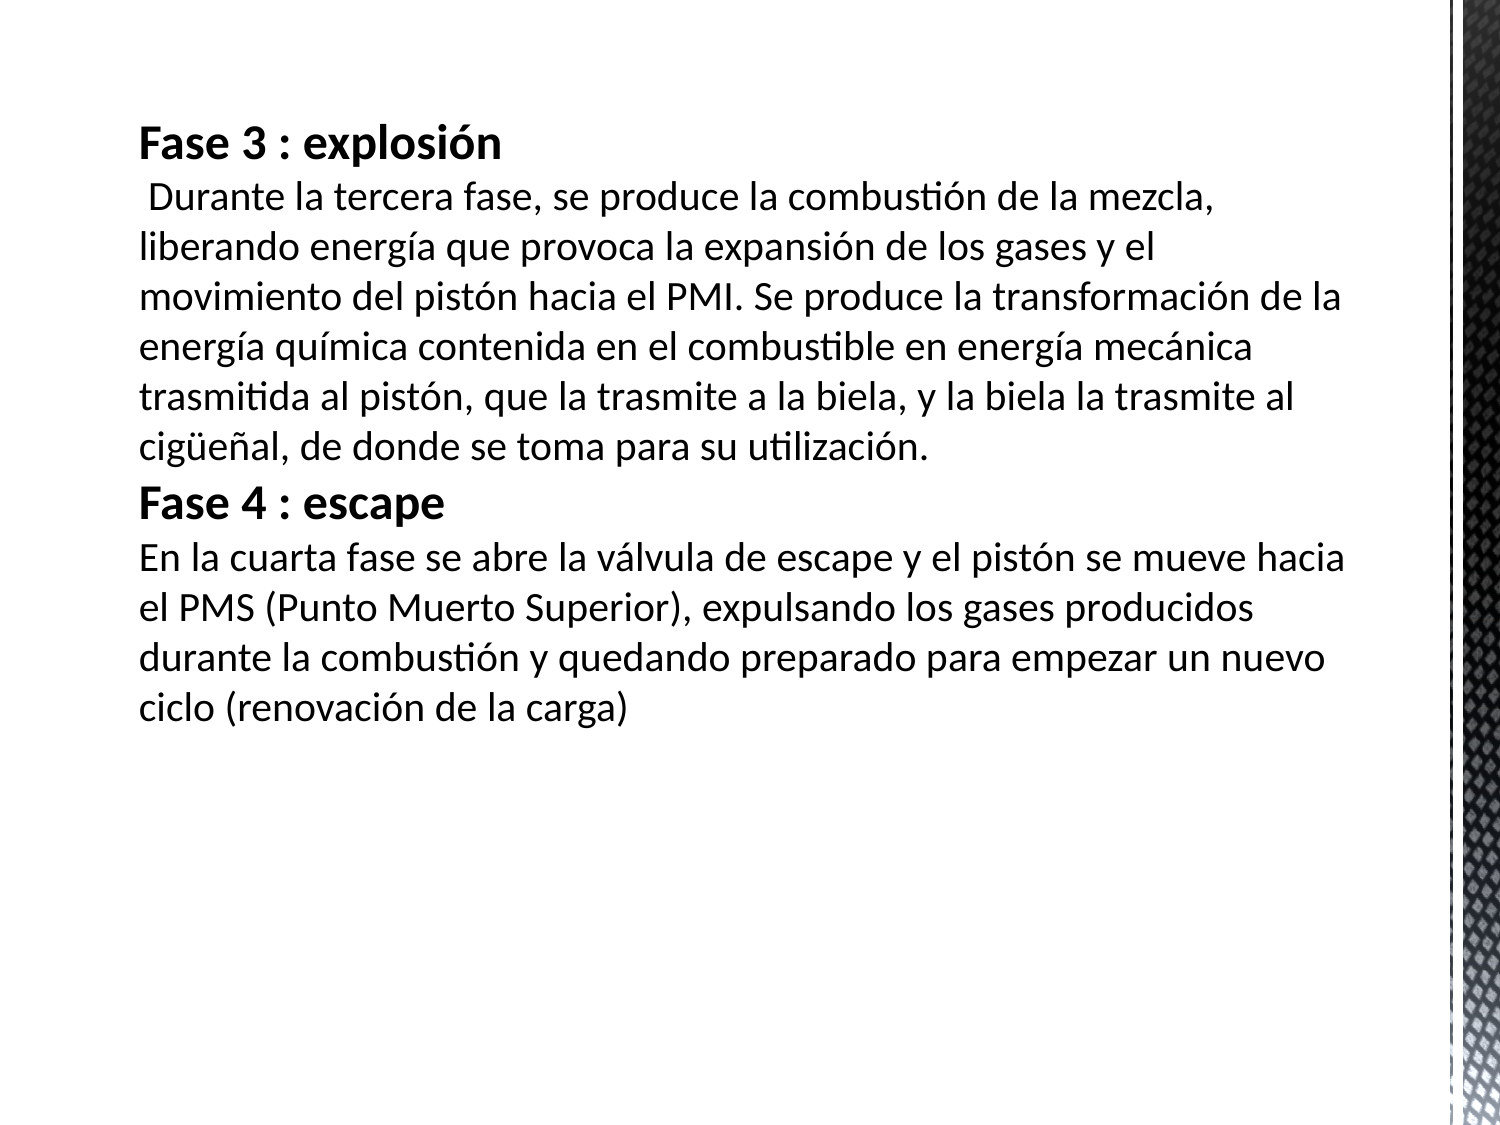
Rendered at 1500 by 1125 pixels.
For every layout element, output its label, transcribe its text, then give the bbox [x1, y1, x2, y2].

picture [1447, 0, 1500, 1125]
text_box Fase 3 : explosión Durante la tercera fase, se produce la combustión de la mezcla, liberando energía que provoca la expansión de los gases y el movimiento del pistón hacia el PMI. Se produce la transformación de la energía química contenida en el combustible en energía mecánica trasmitida al pistón, que la trasmite a la biela, y la biela la trasmite al cigüeñal, de donde se toma para su utilización. Fase 4 : escape En la cuarta fase se abre la válvula de escape y el pistón se mueve hacia el PMS (Punto Muerto Superior), expulsando los gases producidos durante la combustión y quedando preparado para empezar un nuevo ciclo (renovación de la carga) [123, 101, 1365, 737]
